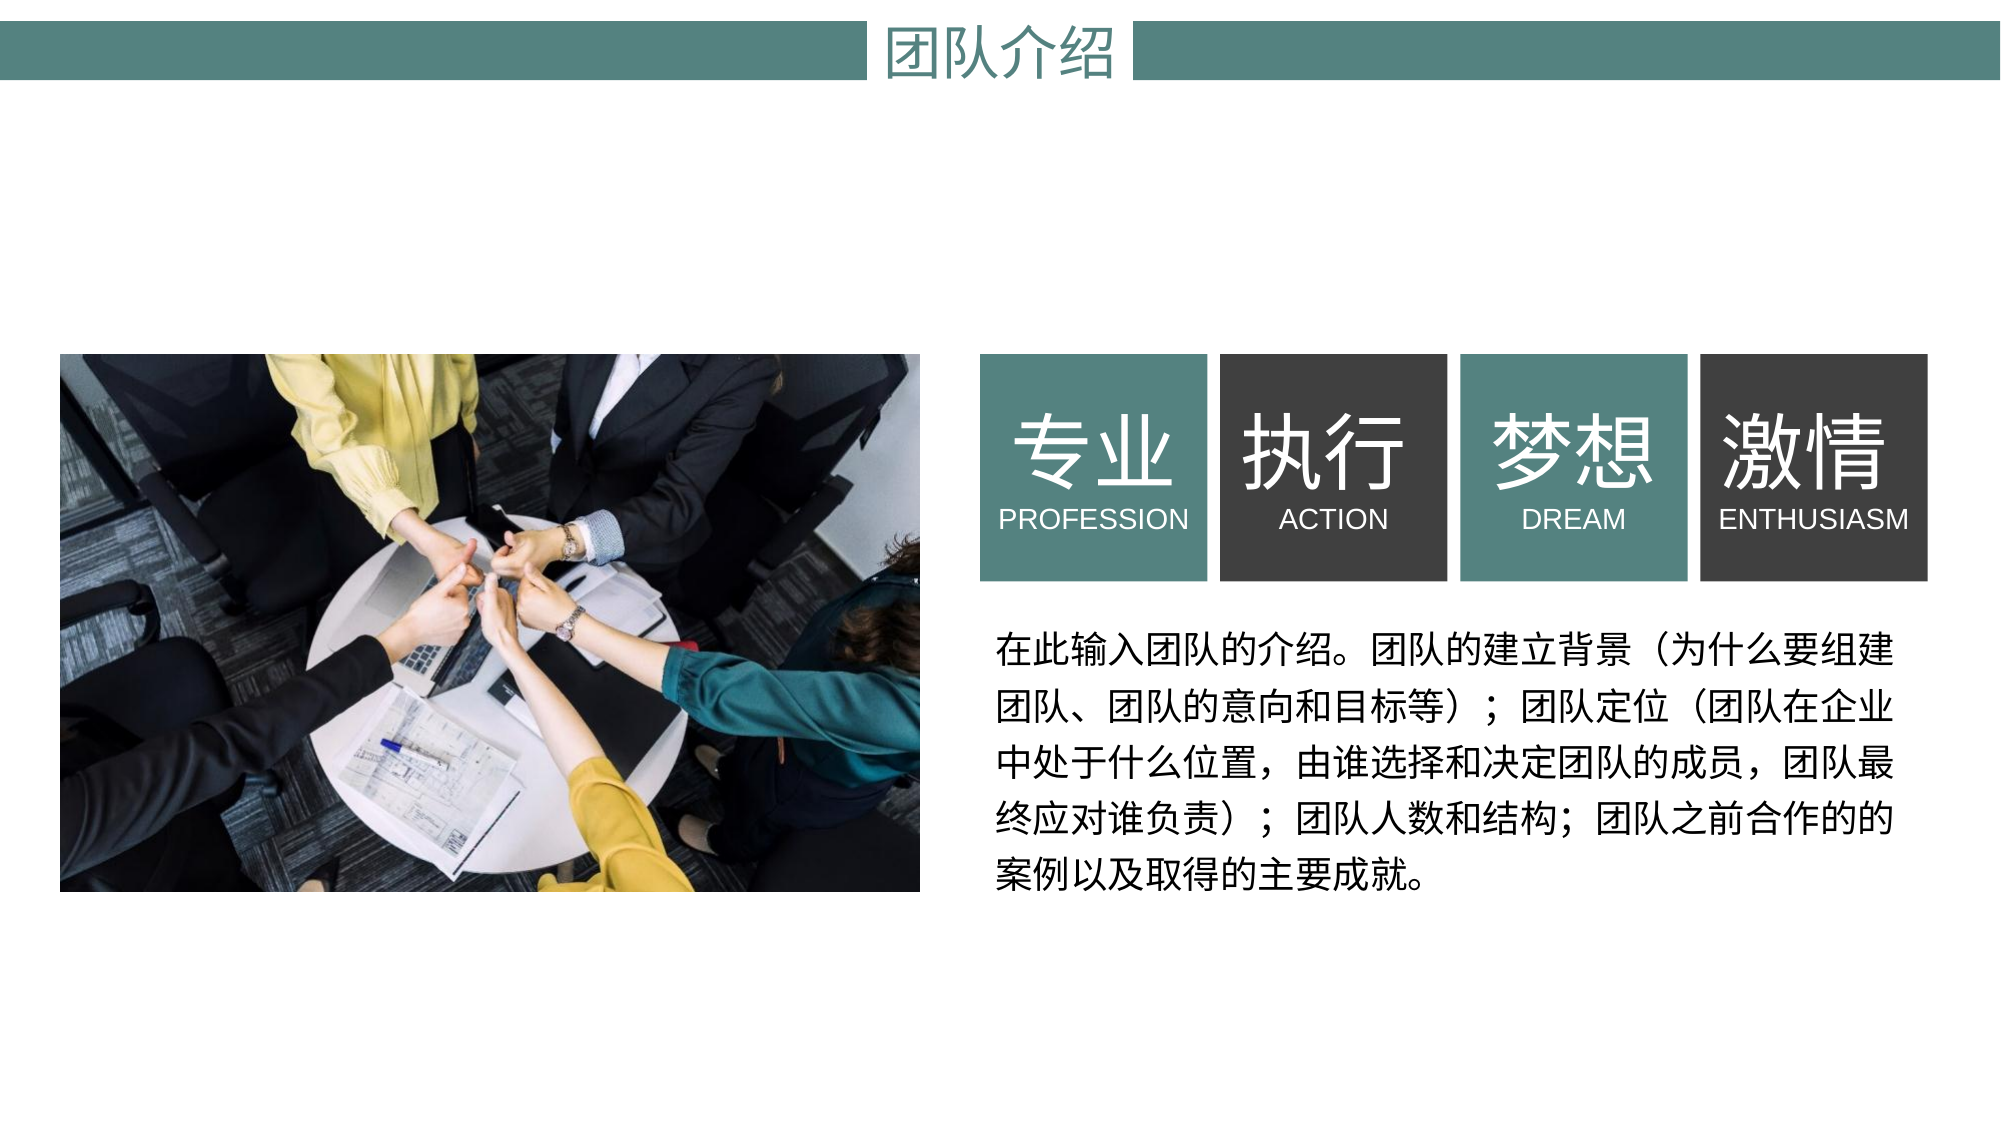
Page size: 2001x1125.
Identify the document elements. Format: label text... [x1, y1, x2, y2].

title 团队介绍 [867, 8, 1133, 95]
picture [60, 354, 920, 892]
text_box 专业 PROFESSION [979, 353, 1208, 582]
text_box 激情ENTHUSIASM [1699, 353, 1929, 582]
text_box 梦想 DREAM [1459, 353, 1689, 582]
text_box 执行ACTION [1219, 353, 1448, 582]
text_box 在此输入团队的介绍。团队的建立背景（为什么要组建团队、团队的意向和目标等）；团队定位（团队在企业中处于什么位置，由谁选择和决定团队的成员，团队最终应对谁负责）；团队人数和结构；团队之前合作的的案例以及取得的主要成就。 [980, 607, 1928, 904]
